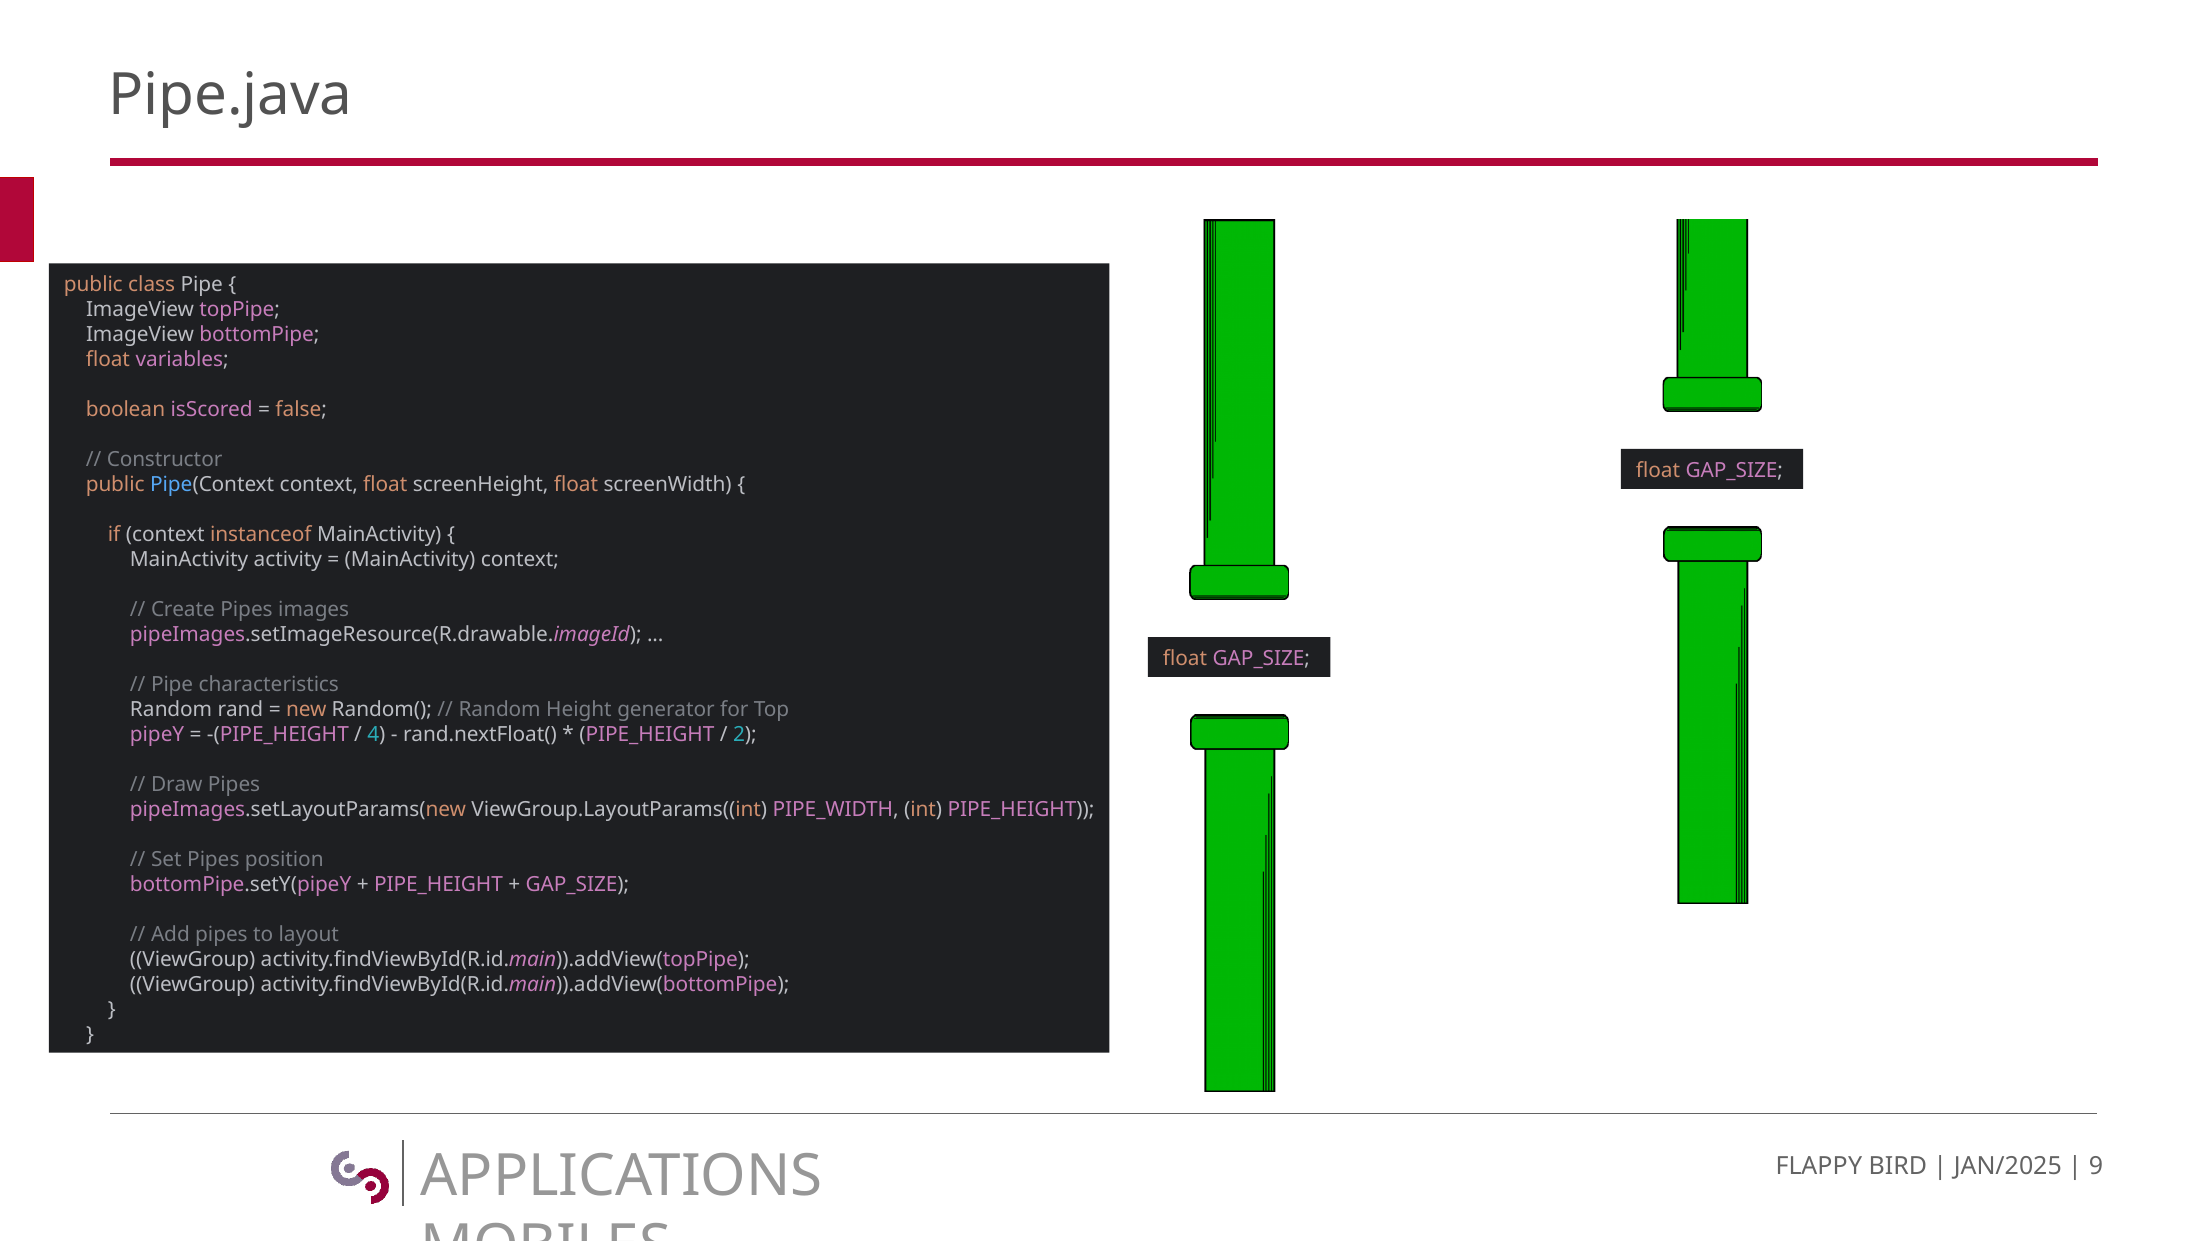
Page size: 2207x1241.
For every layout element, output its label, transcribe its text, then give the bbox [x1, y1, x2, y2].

picture [1663, 526, 1762, 905]
slide_number FLAPPY BIRD | JAN/2025 | 9 [878, 1149, 2104, 1180]
picture [311, 1141, 404, 1211]
picture [1190, 714, 1289, 1093]
title Pipe.java [108, 56, 2098, 127]
text_box public class Pipe { ImageView topPipe; ImageView bottomPipe; float variables; boolean isScored = false; // Constructor public Pipe(Context context, float screenHeight, float screenWidth) { if (context instanceof MainActivity) { MainActivity activity = (MainActivity) context; // Create Pipes images pipeImages.setImageResource(R.drawable.imageId); ... // Pipe characteristics Random rand = new Random(); // Random Height generator for Top pipeY = -(PIPE_HEIGHT / 4) - rand.nextFloat() * (PIPE_HEIGHT / 2); // Draw Pipes pipeImages.setLayoutParams(new ViewGroup.LayoutParams((int) PIPE_WIDTH, (int) PIPE_HEIGHT)); // Set Pipes position bottomPipe.setY(pipeY + PIPE_HEIGHT + GAP_SIZE); // Add pipes to layout ((ViewGroup) activity.findViewById(R.id.main)).addView(topPipe); ((ViewGroup) activity.findViewById(R.id.main)).addView(bottomPipe); } } [48, 263, 1110, 1053]
text_box float GAP_SIZE; [1620, 448, 1804, 489]
text_box float GAP_SIZE; [1147, 637, 1331, 677]
picture [1662, 219, 1796, 412]
picture [1189, 219, 1289, 600]
